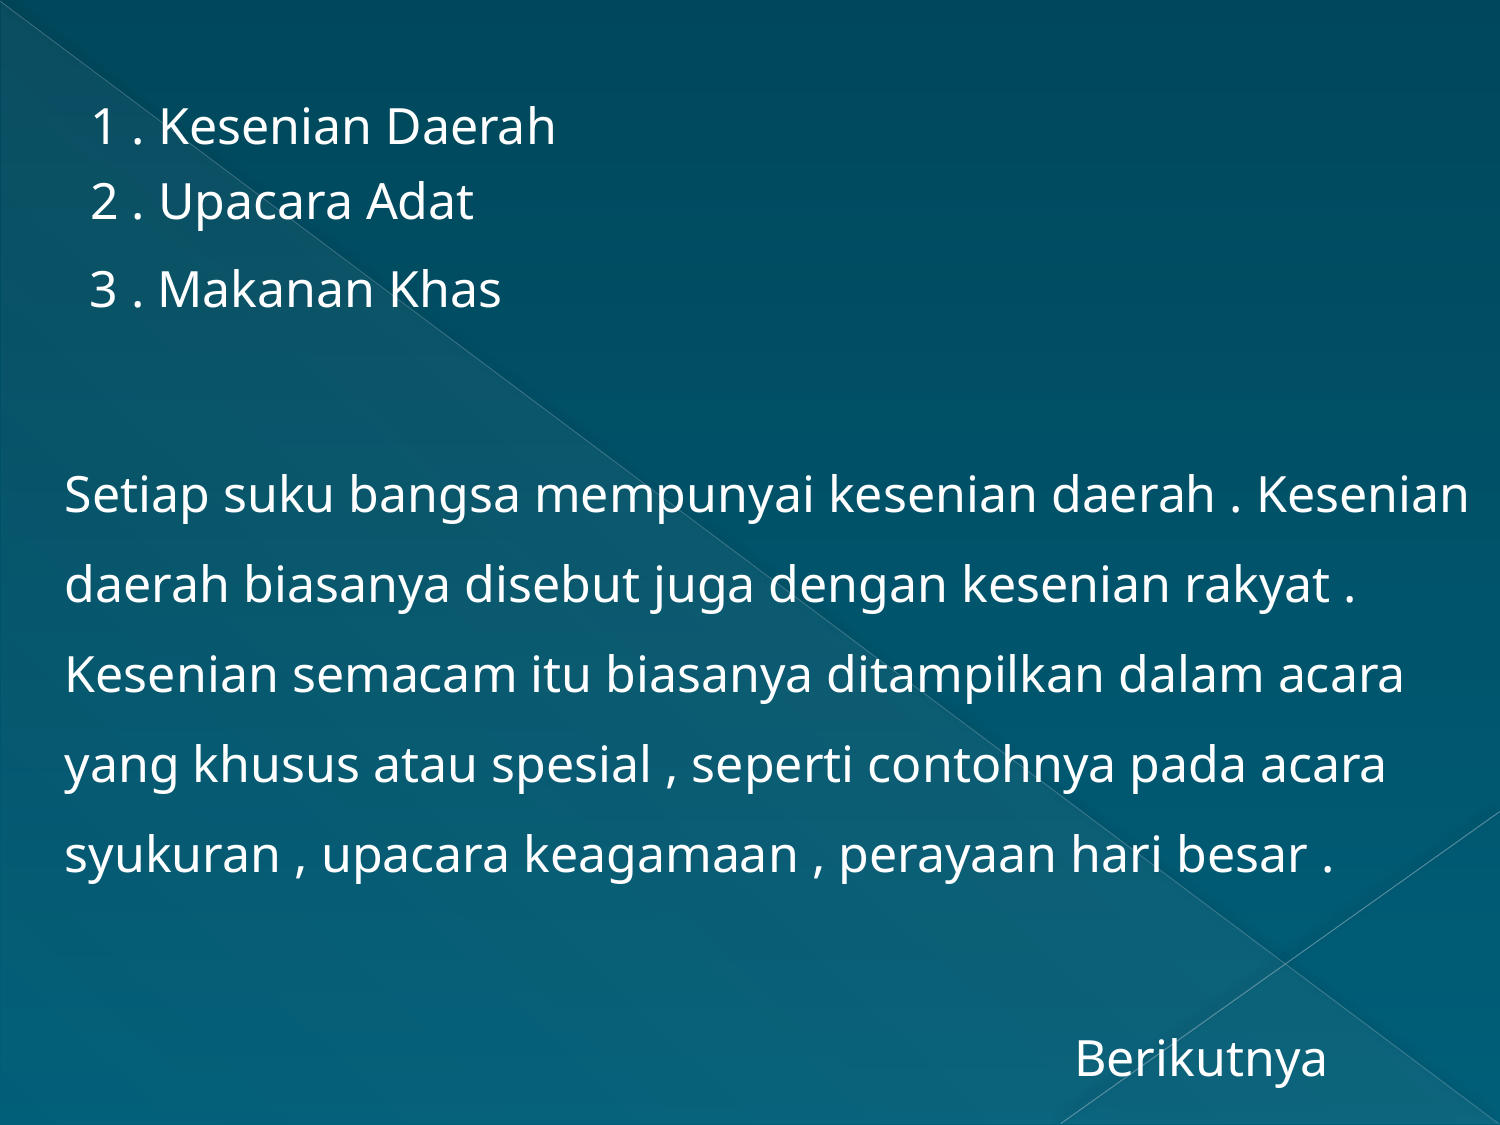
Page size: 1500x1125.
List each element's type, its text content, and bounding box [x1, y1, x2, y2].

text_box 2 . Upacara Adat [62, 162, 638, 238]
text_box 1 . Kesenian Daerah [62, 87, 613, 162]
text_box 3 . Makanan Khas [75, 249, 725, 325]
text_box Setiap suku bangsa mempunyai kesenian daerah . Kesenian daerah biasanya disebut juga dengan kesenian rakyat . Kesenian semacam itu biasanya ditampilkan dalam acara yang khusus atau spesial , seperti contohnya pada acara syukuran , upacara keagamaan , perayaan hari besar . [50, 424, 1500, 890]
text_box Berikutnya [1022, 985, 1415, 1125]
